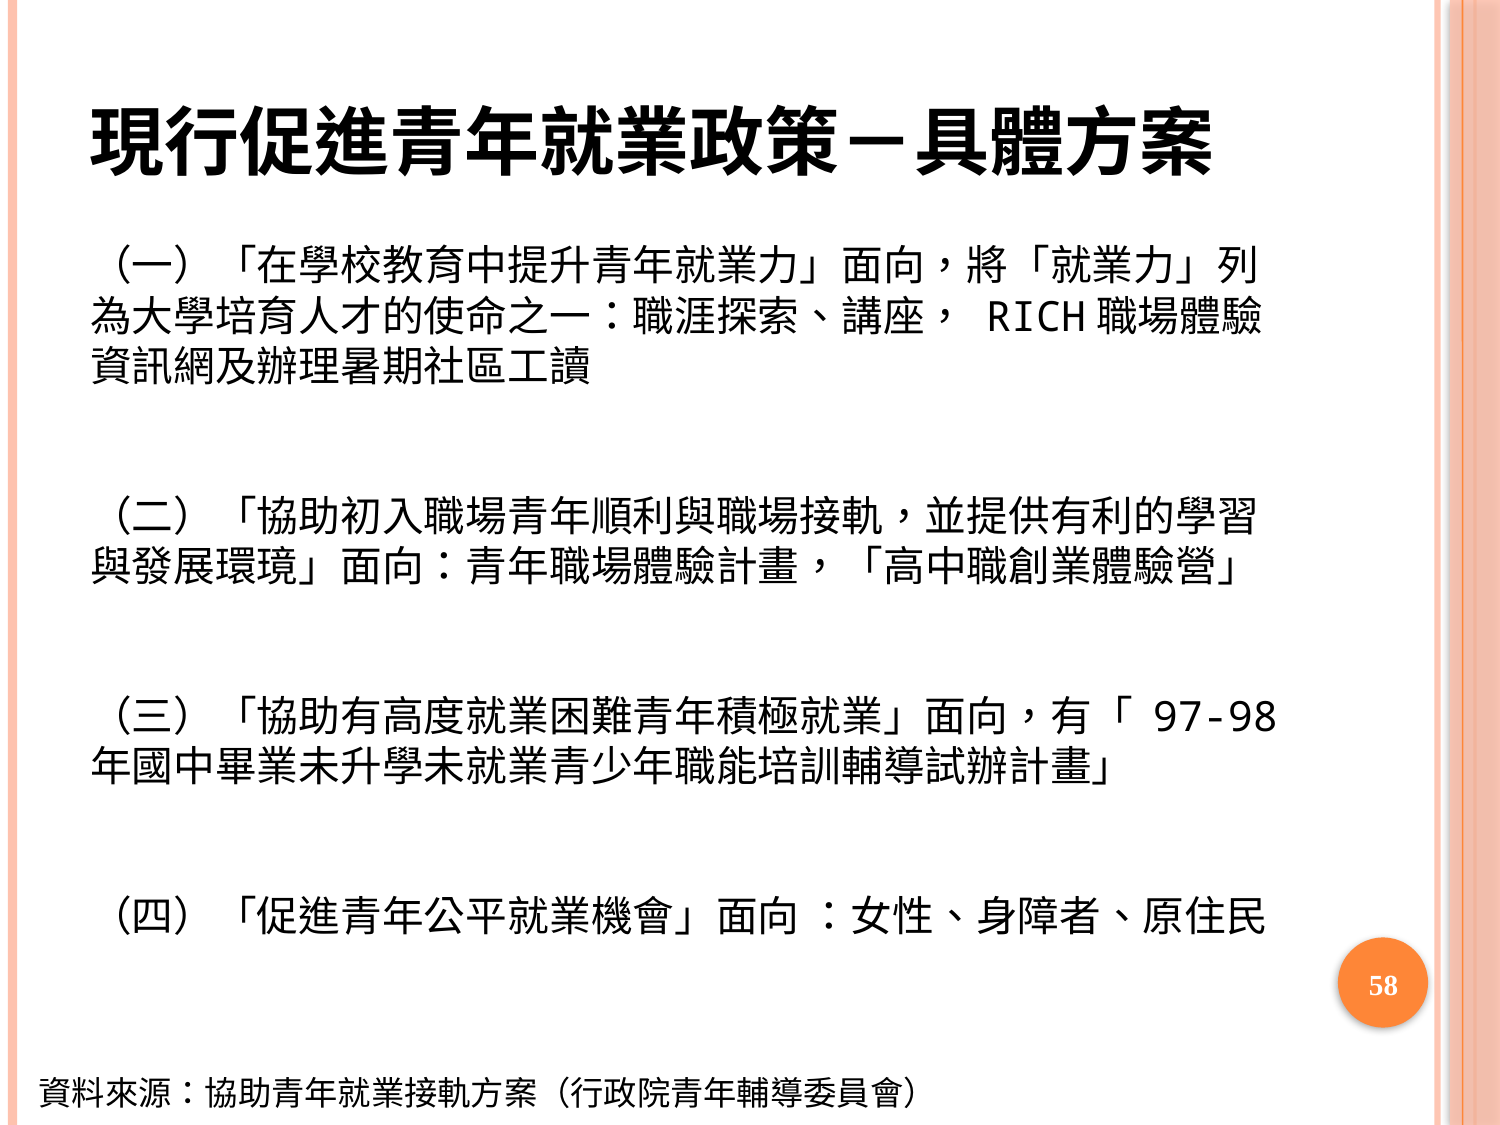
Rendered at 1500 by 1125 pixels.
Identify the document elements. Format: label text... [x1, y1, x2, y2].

text_box 資料來源：協助青年就業接軌方案（行政院青年輔導委員會） [23, 1064, 1400, 1120]
list （一）「在學校教育中提升青年就業力」面向，將「就業力」列為大學培育人才的使命之一：職涯探索、講座， RICH職場體驗資訊網及辦理暑期社區工讀 （二）「協助初入職場青年順利與職場接軌，並提供有利的學習與發展環璄」面向：青年職場體驗計畫，「高中職創業體驗營」 （三）「協助有高度就業困難青年積極就業」面向，有「 97-98年國中畢業未升學未就業青少年職能培訓輔導試辦計畫」 （四）「促進青年公平就業機會」面向 ：女性、身障者、原住民 [74, 231, 1301, 1059]
slide_number 58 [1333, 940, 1434, 1026]
title 現行促進青年就業政策－具體方案 [75, 45, 1300, 231]
